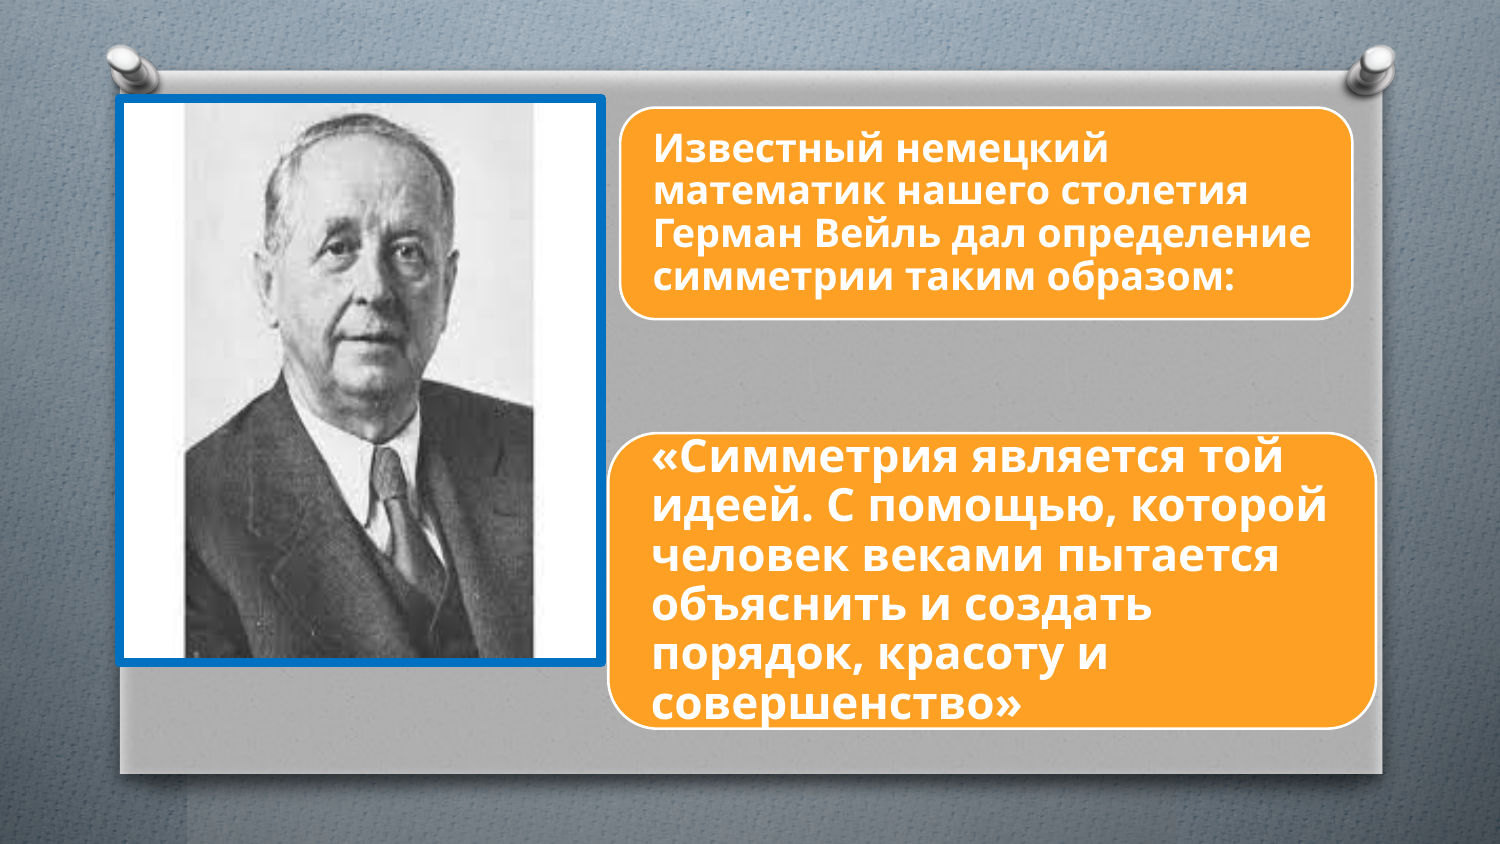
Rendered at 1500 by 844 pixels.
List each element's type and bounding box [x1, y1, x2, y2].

picture [1322, 22, 1433, 119]
text_box [608, 421, 1377, 741]
picture [123, 102, 597, 659]
text_box [619, 104, 1353, 323]
picture [80, 18, 192, 97]
